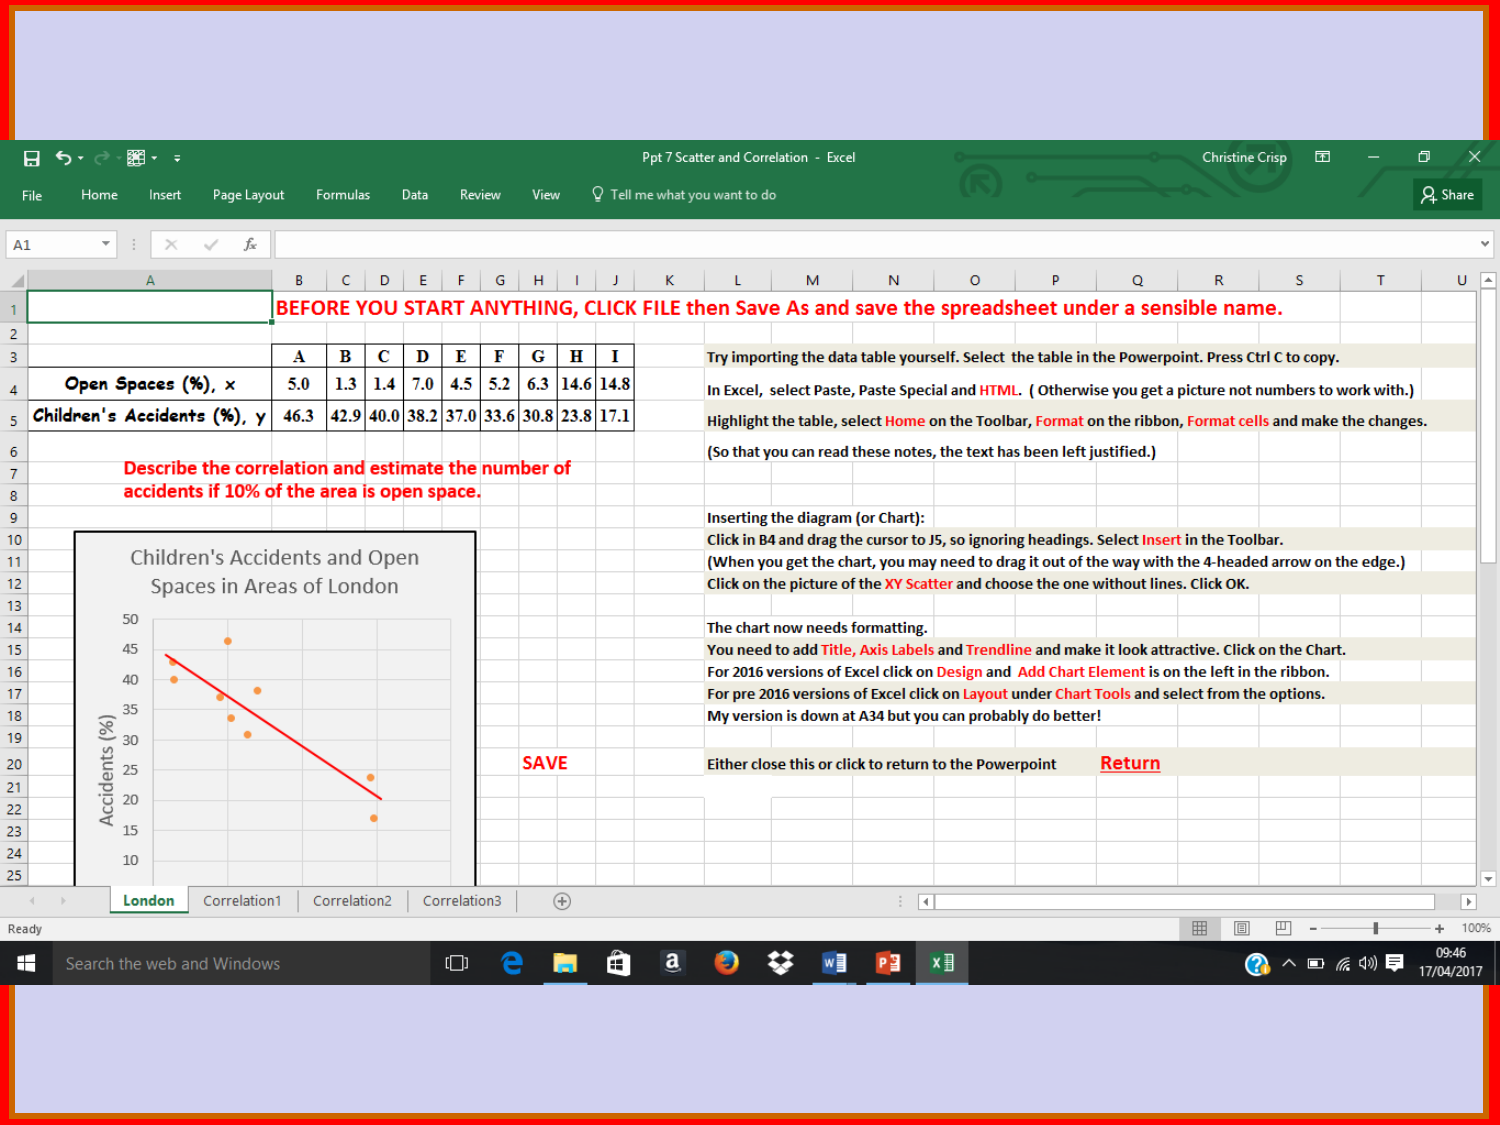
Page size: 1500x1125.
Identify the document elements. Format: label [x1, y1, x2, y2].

picture [0, 140, 1500, 985]
